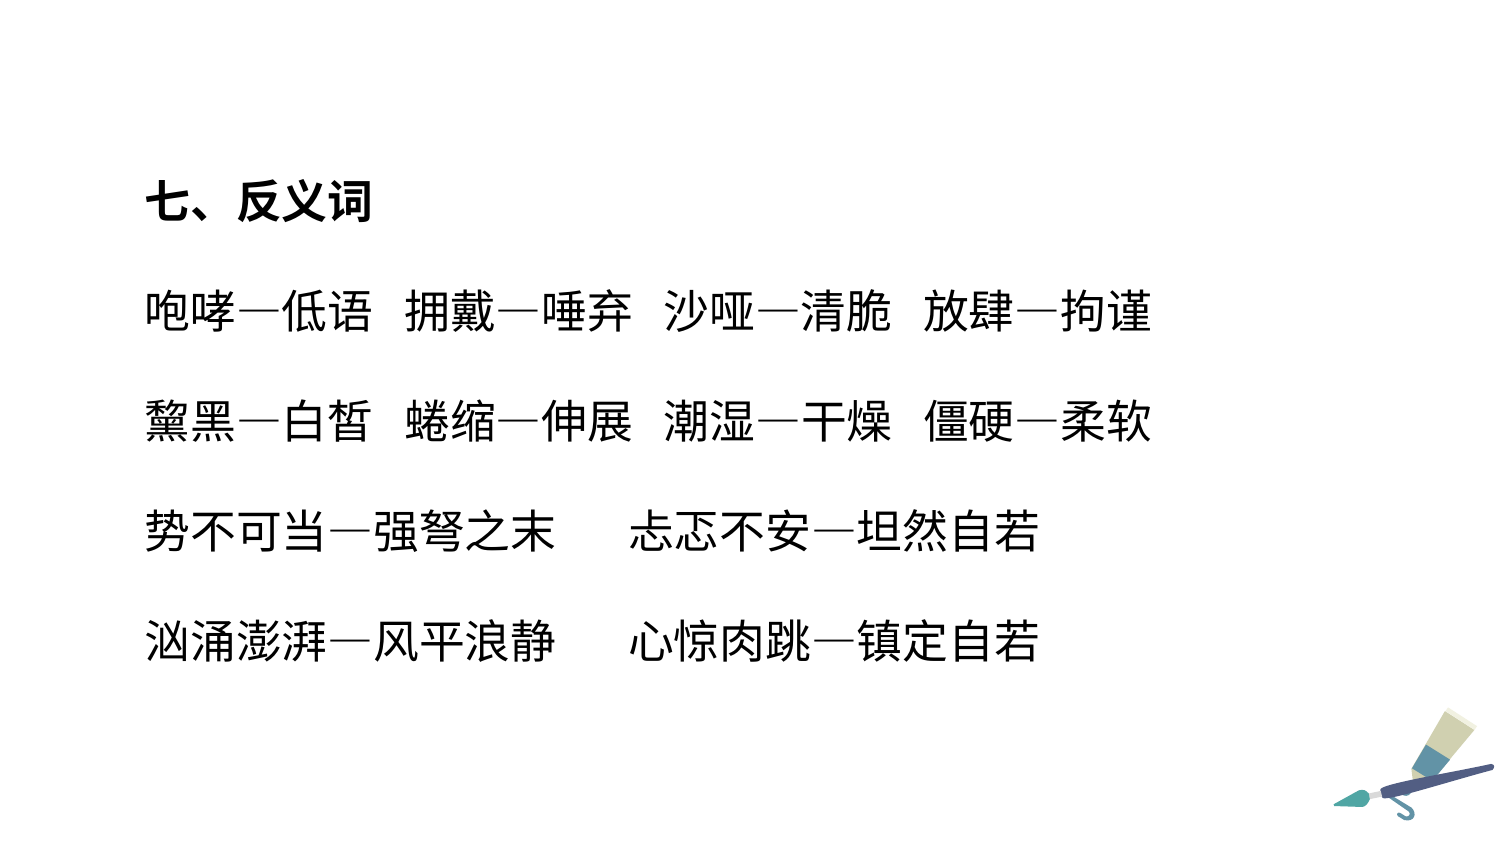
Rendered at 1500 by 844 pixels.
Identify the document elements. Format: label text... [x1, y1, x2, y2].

text_box 七、反义词 咆哮—低语 拥戴—唾弃 沙哑—清脆 放肆—拘谨 黧黑—白皙 蜷缩—伸展 潮湿—干燥 僵硬—柔软 势不可当—强弩之末 忐忑不安—坦然自若 汹涌澎湃—风平浪静 心惊肉跳—镇定自若 [130, 110, 1438, 675]
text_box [1358, 708, 1481, 844]
